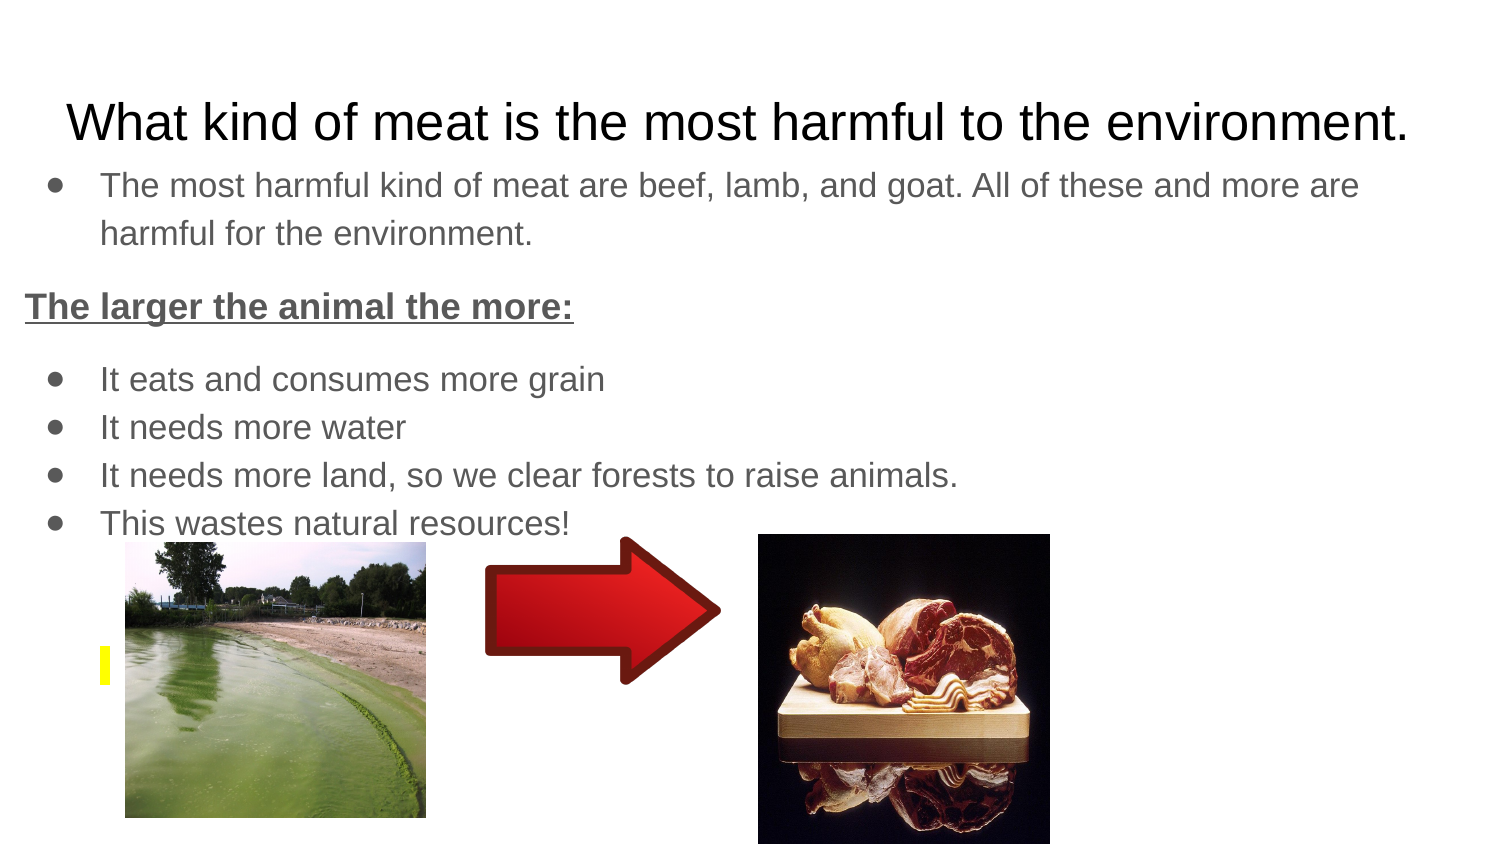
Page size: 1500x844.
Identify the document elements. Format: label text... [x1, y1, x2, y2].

title What kind of meat is the most harmful to the environment. [51, 72, 1449, 167]
picture [124, 542, 426, 818]
picture [485, 513, 721, 708]
list The most harmful kind of meat are beef, lamb, and goat. All of these and more are harmful for the environment. The larger the animal the more: It eats and consumes more grain It needs more water It needs more land, so we clear forests to raise animals. This wastes natural resources! [9, 141, 1408, 703]
picture [758, 534, 1050, 844]
